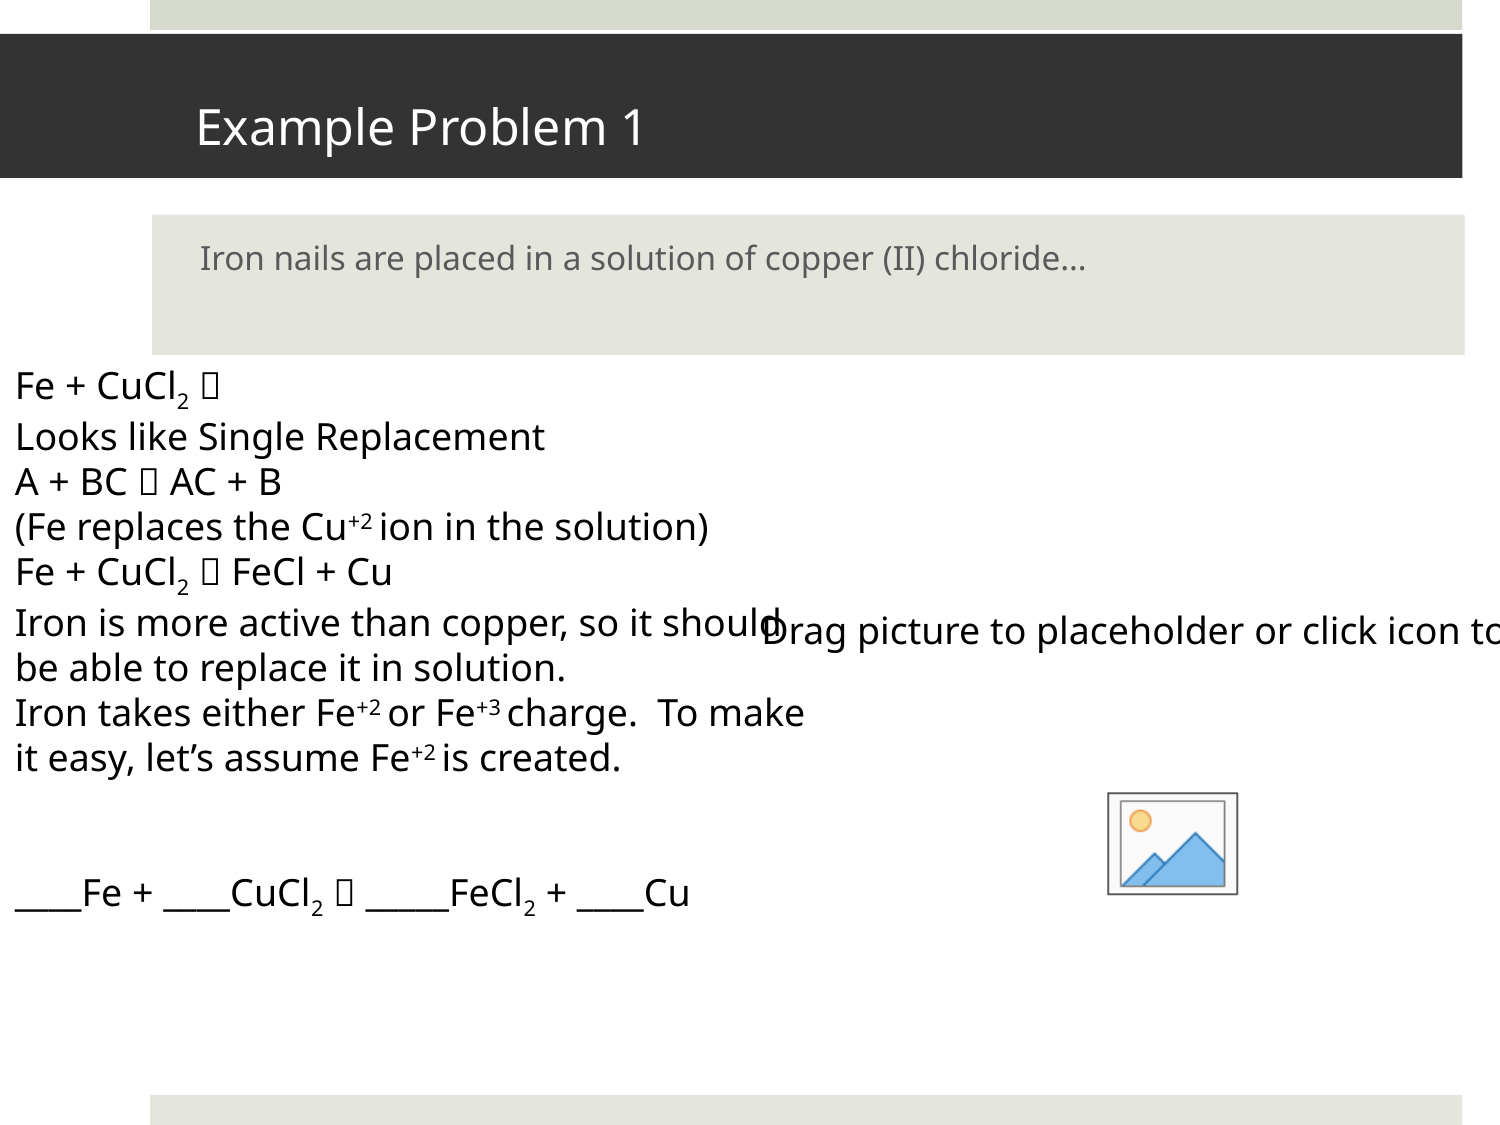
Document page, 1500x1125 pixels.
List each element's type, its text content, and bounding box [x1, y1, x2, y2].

subtitle Iron nails are placed in a solution of copper (II) chloride… [152, 214, 1465, 355]
title Example Problem 1 [0, 33, 1463, 178]
picture [845, 599, 1500, 1090]
text_box Fe + CuCl2  Looks like Single Replacement A + BC  AC + B (Fe replaces the Cu+2 ion in the solution) Fe + CuCl2  FeCl + Cu Iron is more active than copper, so it should be able to replace it in solution. Iron takes either Fe+2 or Fe+3 charge. To make it easy, let’s assume Fe+2 is created. ____Fe + ____CuCl2  _____FeCl2 + ____Cu [0, 354, 846, 928]
